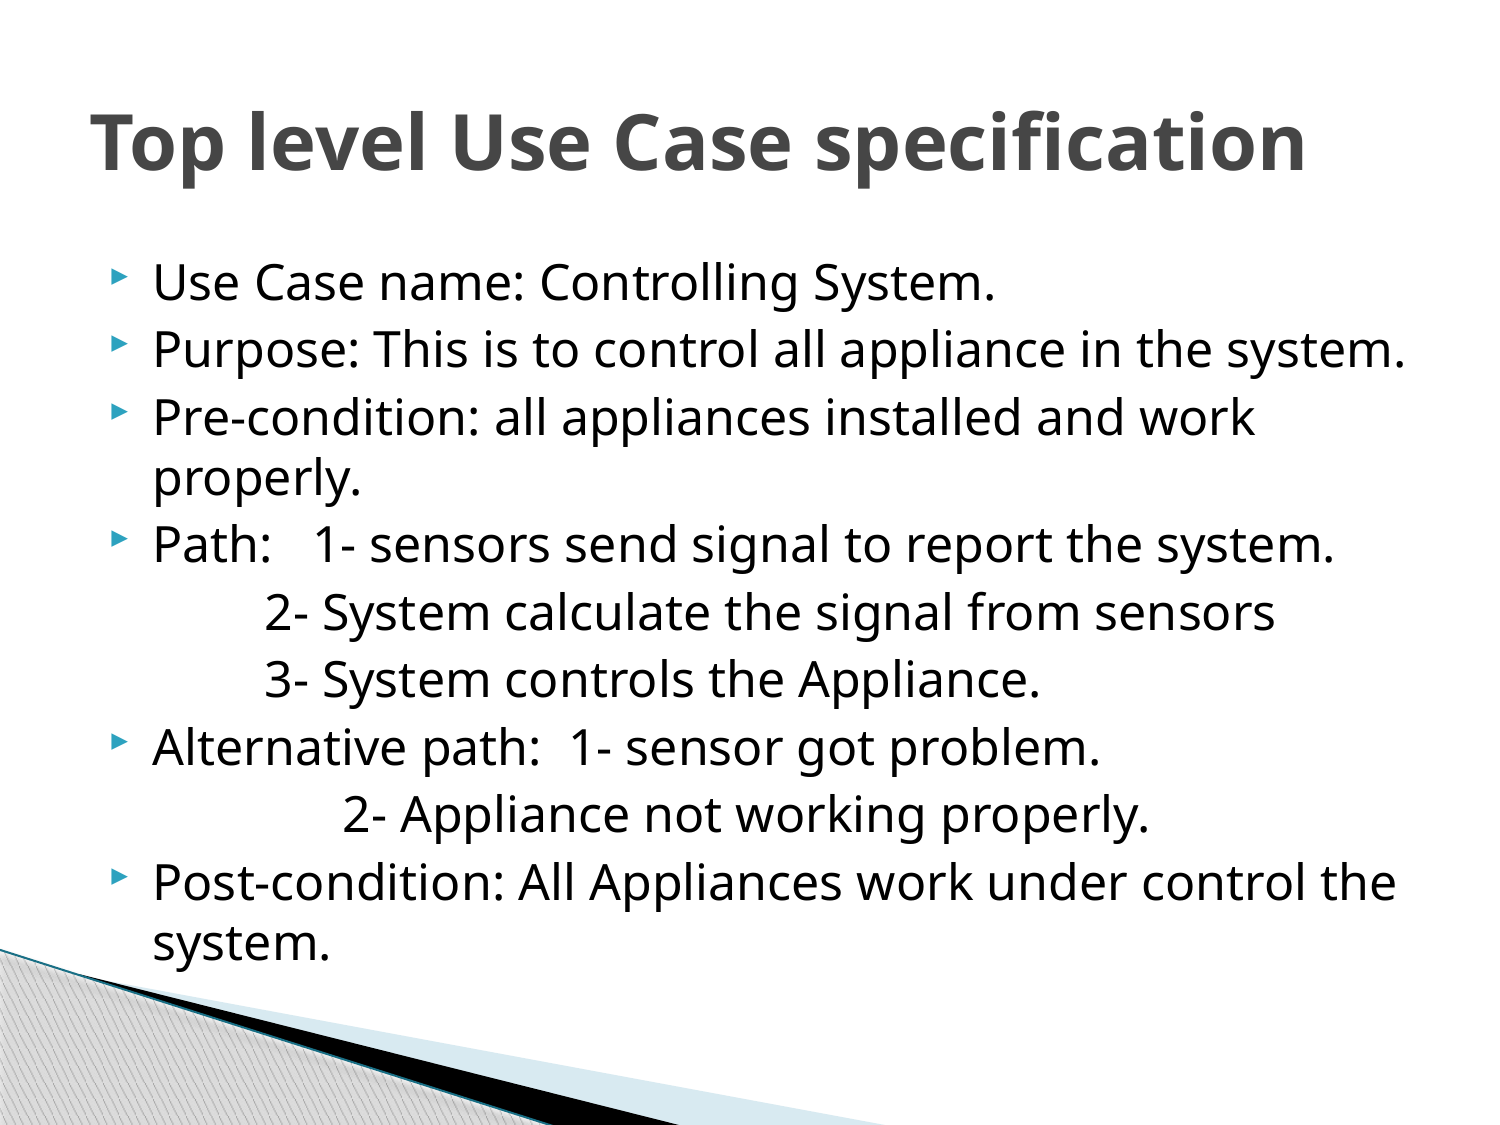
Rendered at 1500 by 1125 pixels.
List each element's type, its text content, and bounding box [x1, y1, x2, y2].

list Use Case name: Controlling System. Purpose: This is to control all appliance in the system. Pre-condition: all appliances installed and work properly. Path: 1- sensors send signal to report the system. 2- System calculate the signal from sensors 3- System controls the Appliance. Alternative path: 1- sensor got problem. 2- Appliance not working properly. Post-condition: All Appliances work under control the system. [75, 243, 1425, 986]
title Top level Use Case specification [75, 45, 1425, 233]
